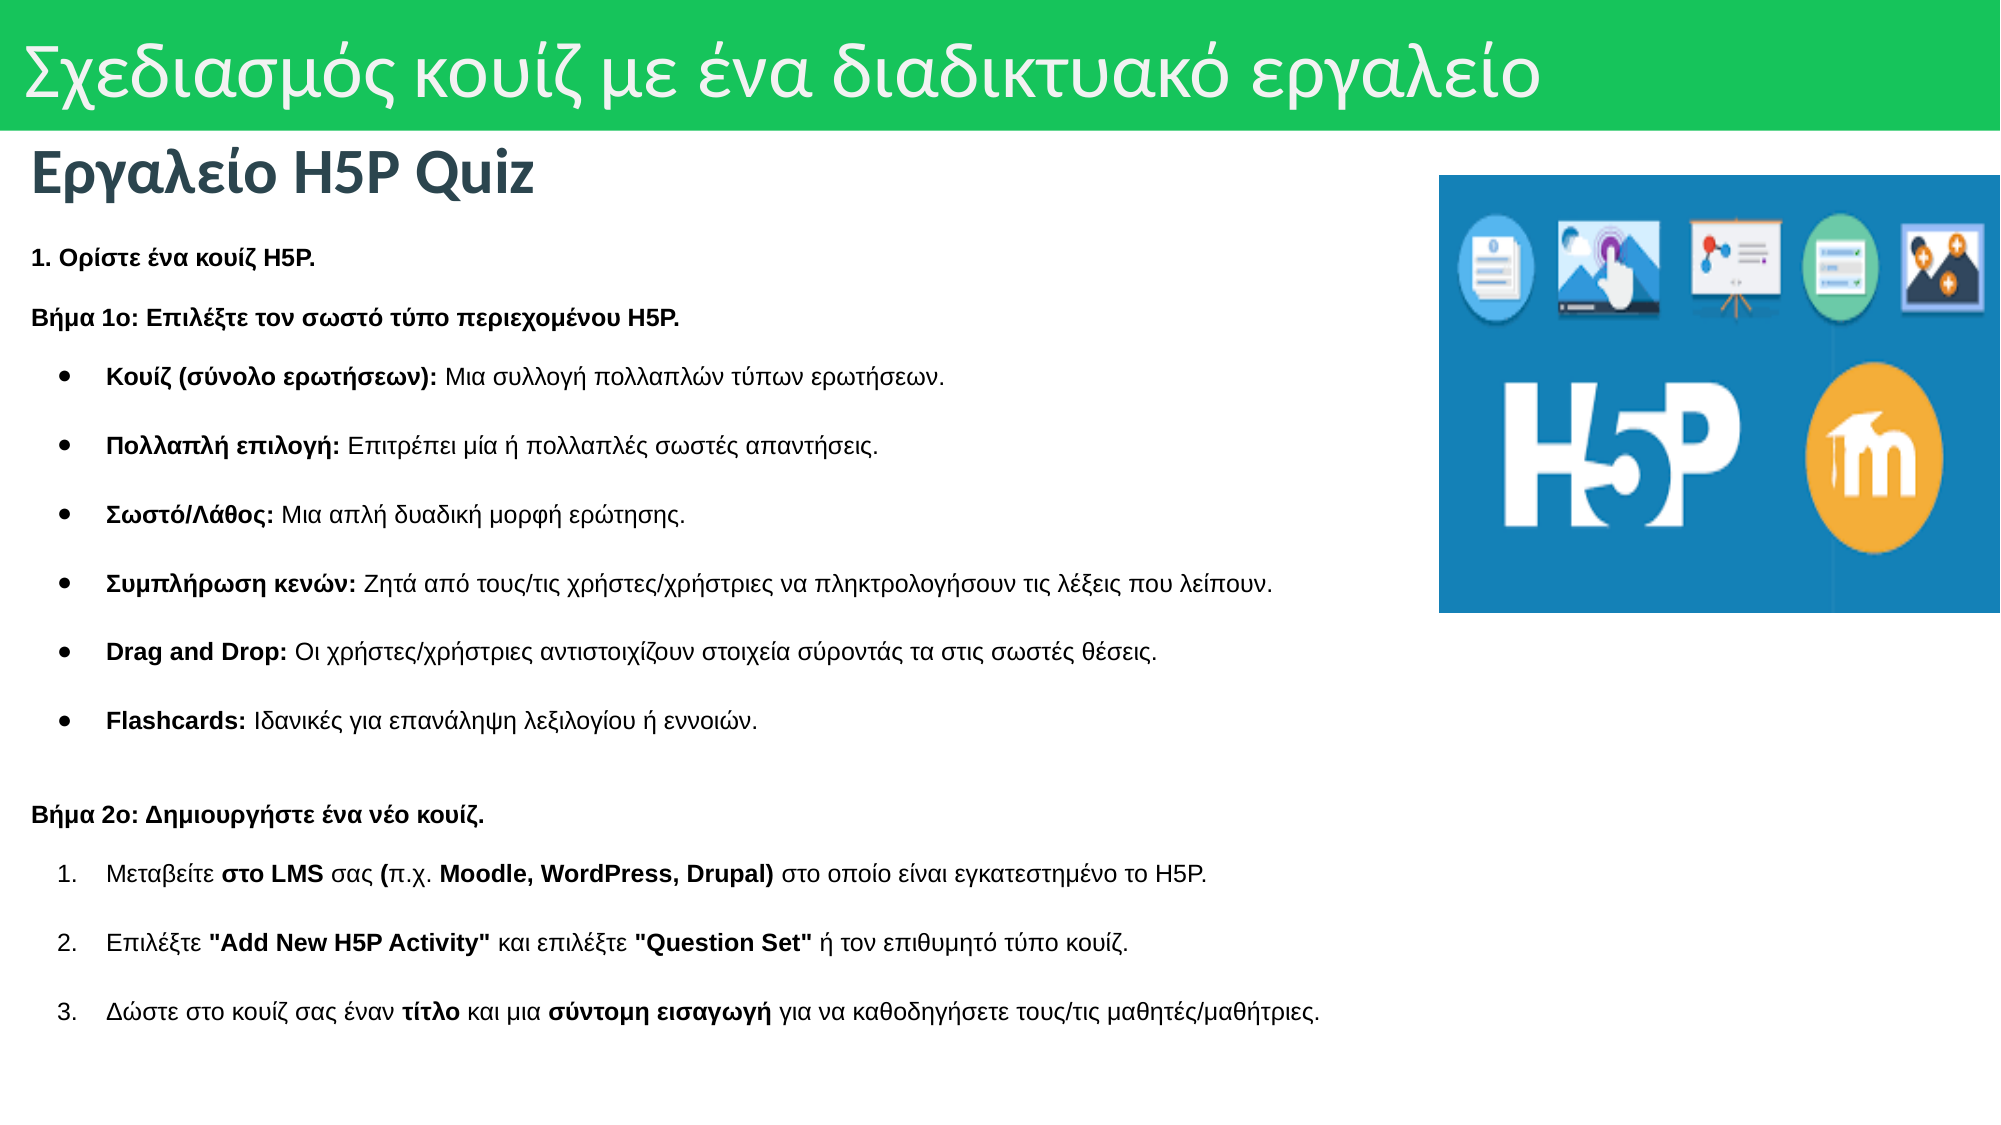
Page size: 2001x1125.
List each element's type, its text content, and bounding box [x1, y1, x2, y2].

title Σχεδιασμός κουίζ με ένα διαδικτυακό εργαλείο [16, 13, 1976, 131]
picture [1439, 175, 2000, 613]
list Εργαλείο H5P Quiz 1. Ορίστε ένα κουίζ H5P. Βήμα 1ο: Επιλέξτε τον σωστό τύπο περιεχομένου H5P. Κουίζ (σύνολο ερωτήσεων): Μια συλλογή πολλαπλών τύπων ερωτήσεων. Πολλαπλή επιλογή: Επιτρέπει μία ή πολλαπλές σωστές απαντήσεις. Σωστό/Λάθος: Μια απλή δυαδική μορφή ερώτησης. Συμπλήρωση κενών: Ζητά από τους/τις χρήστες/χρήστριες να πληκτρολογήσουν τις λέξεις που λείπουν. Drag and Drop: Οι χρήστες/χρήστριες αντιστοιχίζουν στοιχεία σύροντάς τα στις σωστές θέσεις. Flashcards: Ιδανικές για επανάληψη λεξιλογίου ή εννοιών. Βήμα 2ο: Δημιουργήστε ένα νέο κουίζ. Μεταβείτε στο LMS σας (π.χ. Moodle, WordPress, Drupal) στο οποίο είναι εγκατεστημένο το H5P. Επιλέξτε "Add New H5P Activity" και επιλέξτε "Question Set" ή τον επιθυμητό τύπο κουίζ. Δώστε στο κουίζ σας έναν τίτλο και μια σύντομη εισαγωγή για να καθοδηγήσετε τους/τις μαθητές/μαθήτριες. [16, 130, 1440, 1094]
